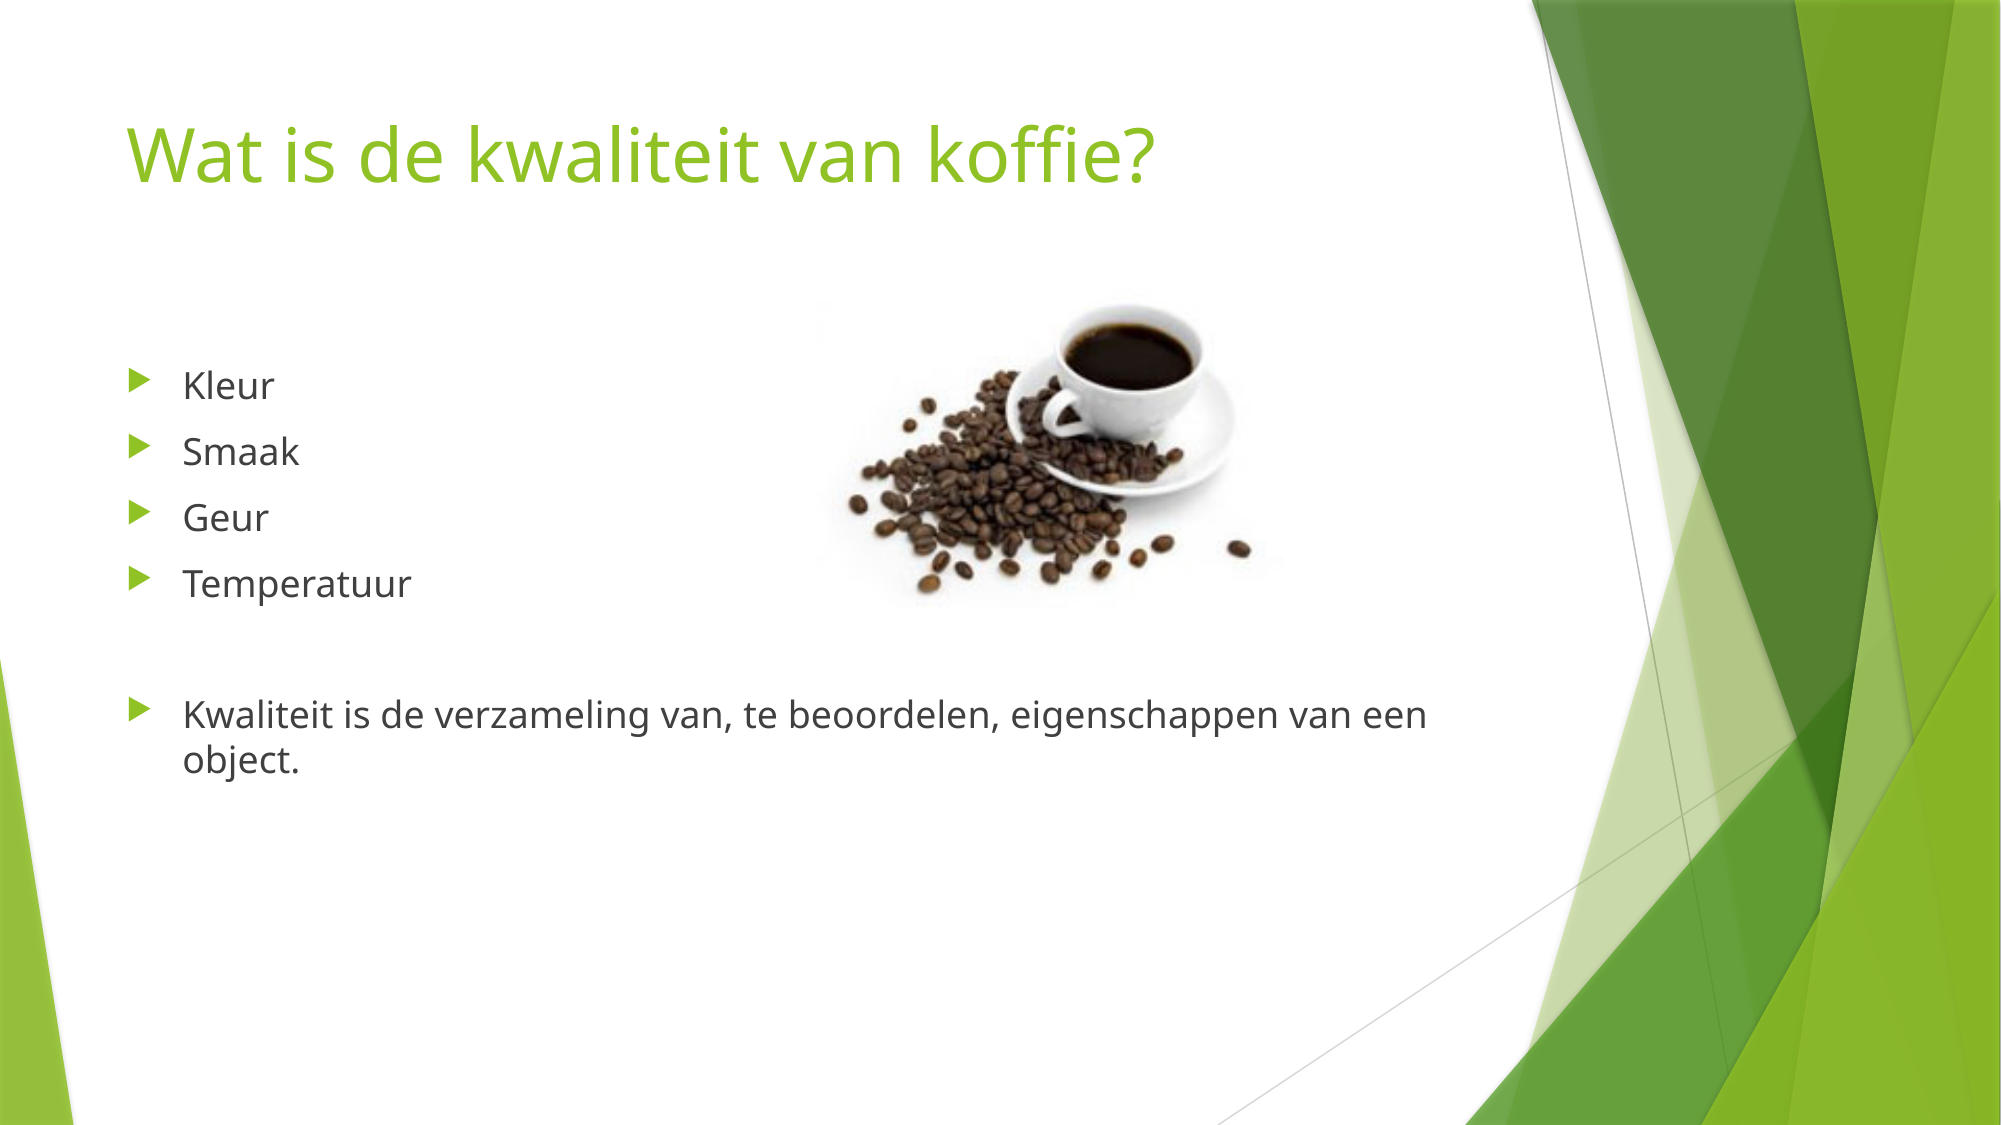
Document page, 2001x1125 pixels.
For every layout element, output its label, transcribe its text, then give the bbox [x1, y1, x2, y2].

picture [815, 273, 1317, 609]
title Wat is de kwaliteit van koffie? [111, 99, 1522, 317]
list Kleur Smaak Geur Temperatuur Kwaliteit is de verzameling van, te beoordelen, eigenschappen van een object. [111, 354, 1522, 992]
